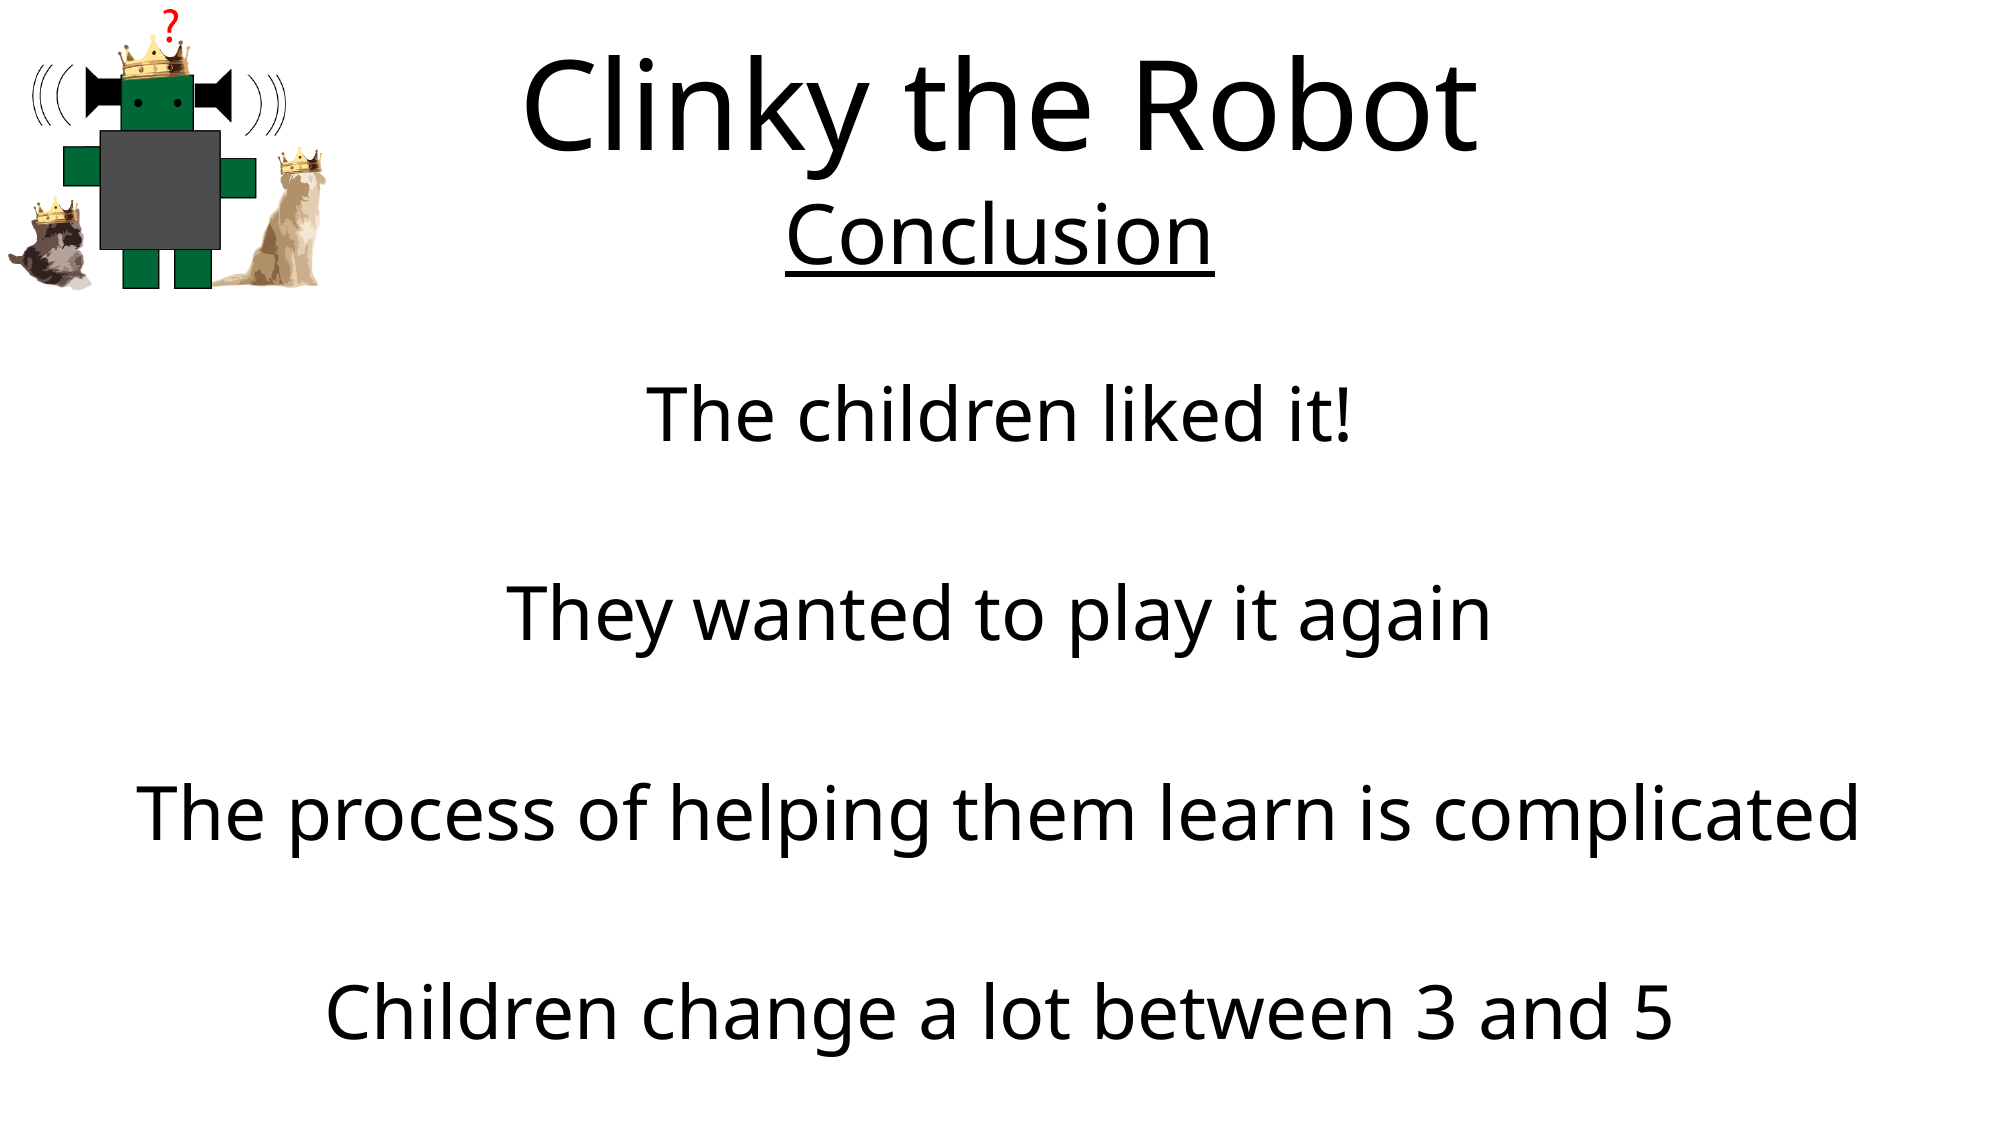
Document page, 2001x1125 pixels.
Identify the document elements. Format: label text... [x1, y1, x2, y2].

picture [0, 0, 356, 305]
title Clinky the Robot [356, 30, 1750, 184]
subtitle Conclusion [356, 184, 1810, 298]
text_box The children liked it! They wanted to play it again The process of helping them learn is complicated Children change a lot between 3 and 5 [119, 369, 1881, 1083]
